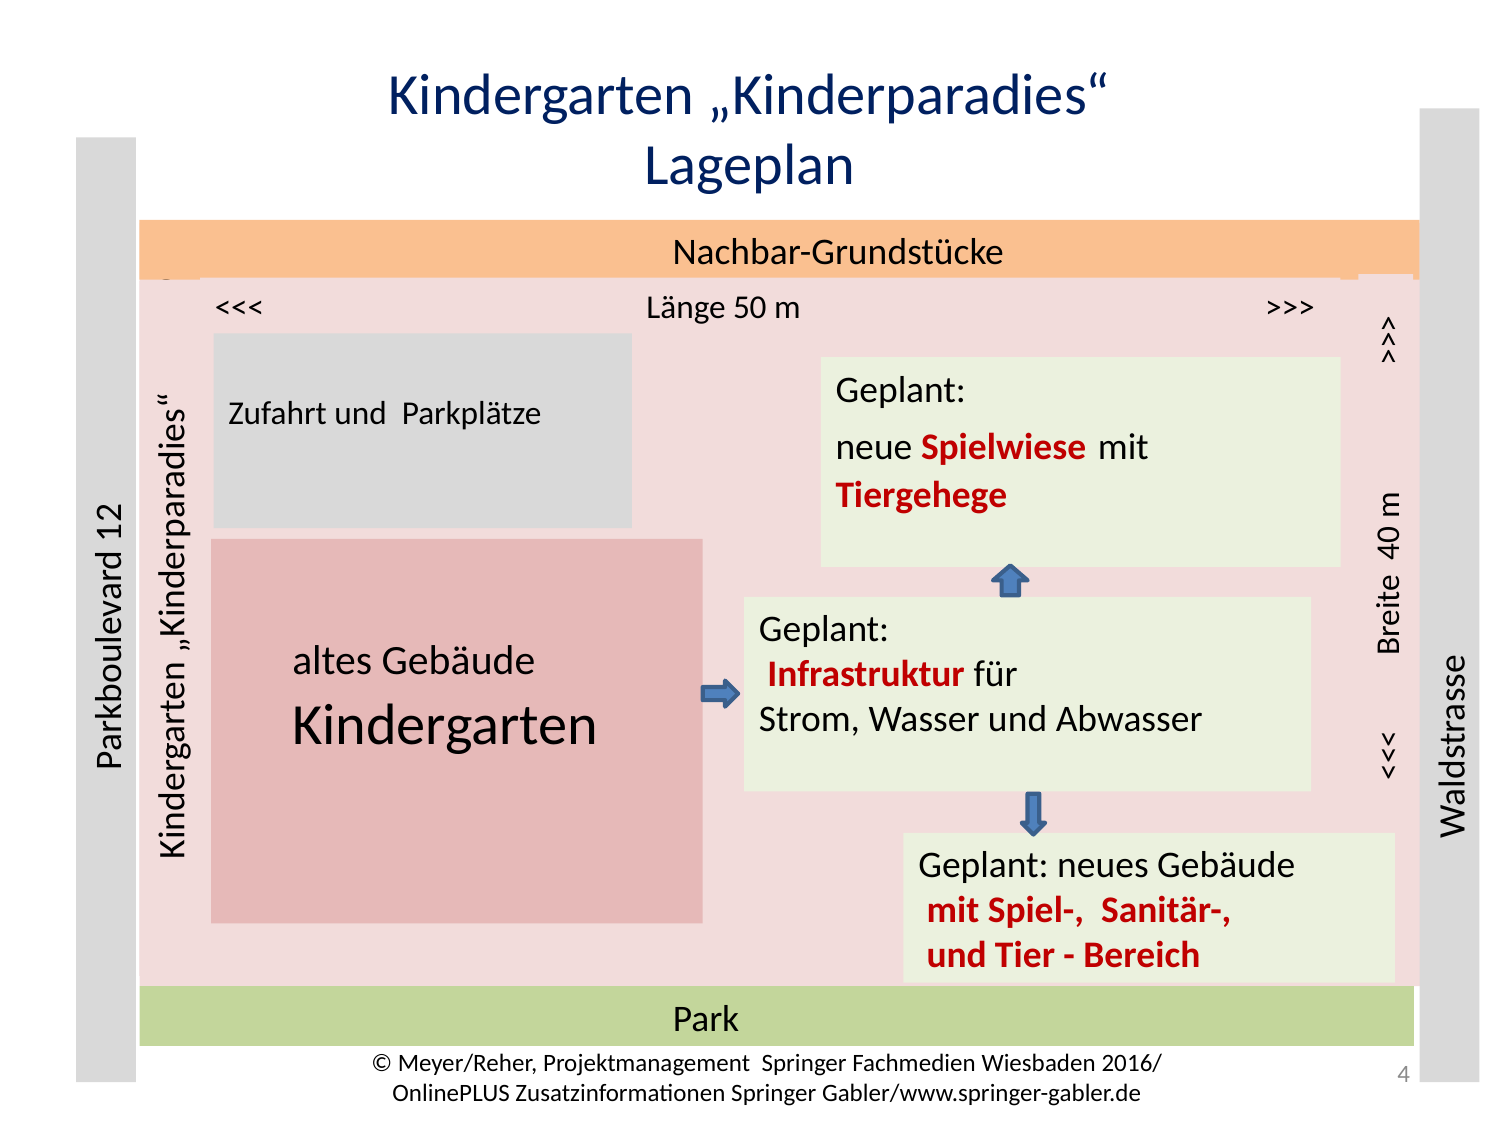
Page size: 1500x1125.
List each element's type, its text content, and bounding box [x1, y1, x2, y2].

text_box [700, 678, 741, 709]
footer © Meyer/Reher, Projektmanagement Springer Fachmedien Wiesbaden 2016/ OnlinePLUS Zusatzinformationen Springer Gabler/www.springer-gabler.de [147, 1046, 1388, 1107]
text_box [990, 563, 1030, 598]
text_box [1019, 791, 1048, 837]
text_box <<< Breite 40 m >>> [1358, 274, 1414, 983]
slide_number 4 [1074, 1042, 1425, 1103]
list [139, 280, 1419, 987]
title Kindergarten „Kinderparadies“ Lageplan [74, 32, 1425, 220]
text_box Geplant: Infrastruktur für Strom, Wasser und Abwasser [744, 596, 1312, 792]
text_box Parkboulevard 12 [76, 137, 136, 1083]
text_box Geplant: neue Spielwiese mit Tiergehege [820, 357, 1341, 567]
text_box Kindergarten „Kinderparadies“ [139, 280, 200, 976]
text_box Zufahrt und Parkplätze [213, 333, 632, 529]
text_box Park [139, 986, 1414, 1046]
text_box altes Gebäude Kindergarten [211, 538, 703, 924]
text_box Nachbar-Grundstücke [139, 219, 1419, 280]
text_box Geplant: neues Gebäude mit Spiel-, Sanitär-, und Tier - Bereich [903, 832, 1395, 983]
text_box Waldstrasse [1419, 108, 1480, 1083]
text_box <<< Länge 50 m >>> [200, 277, 1341, 333]
